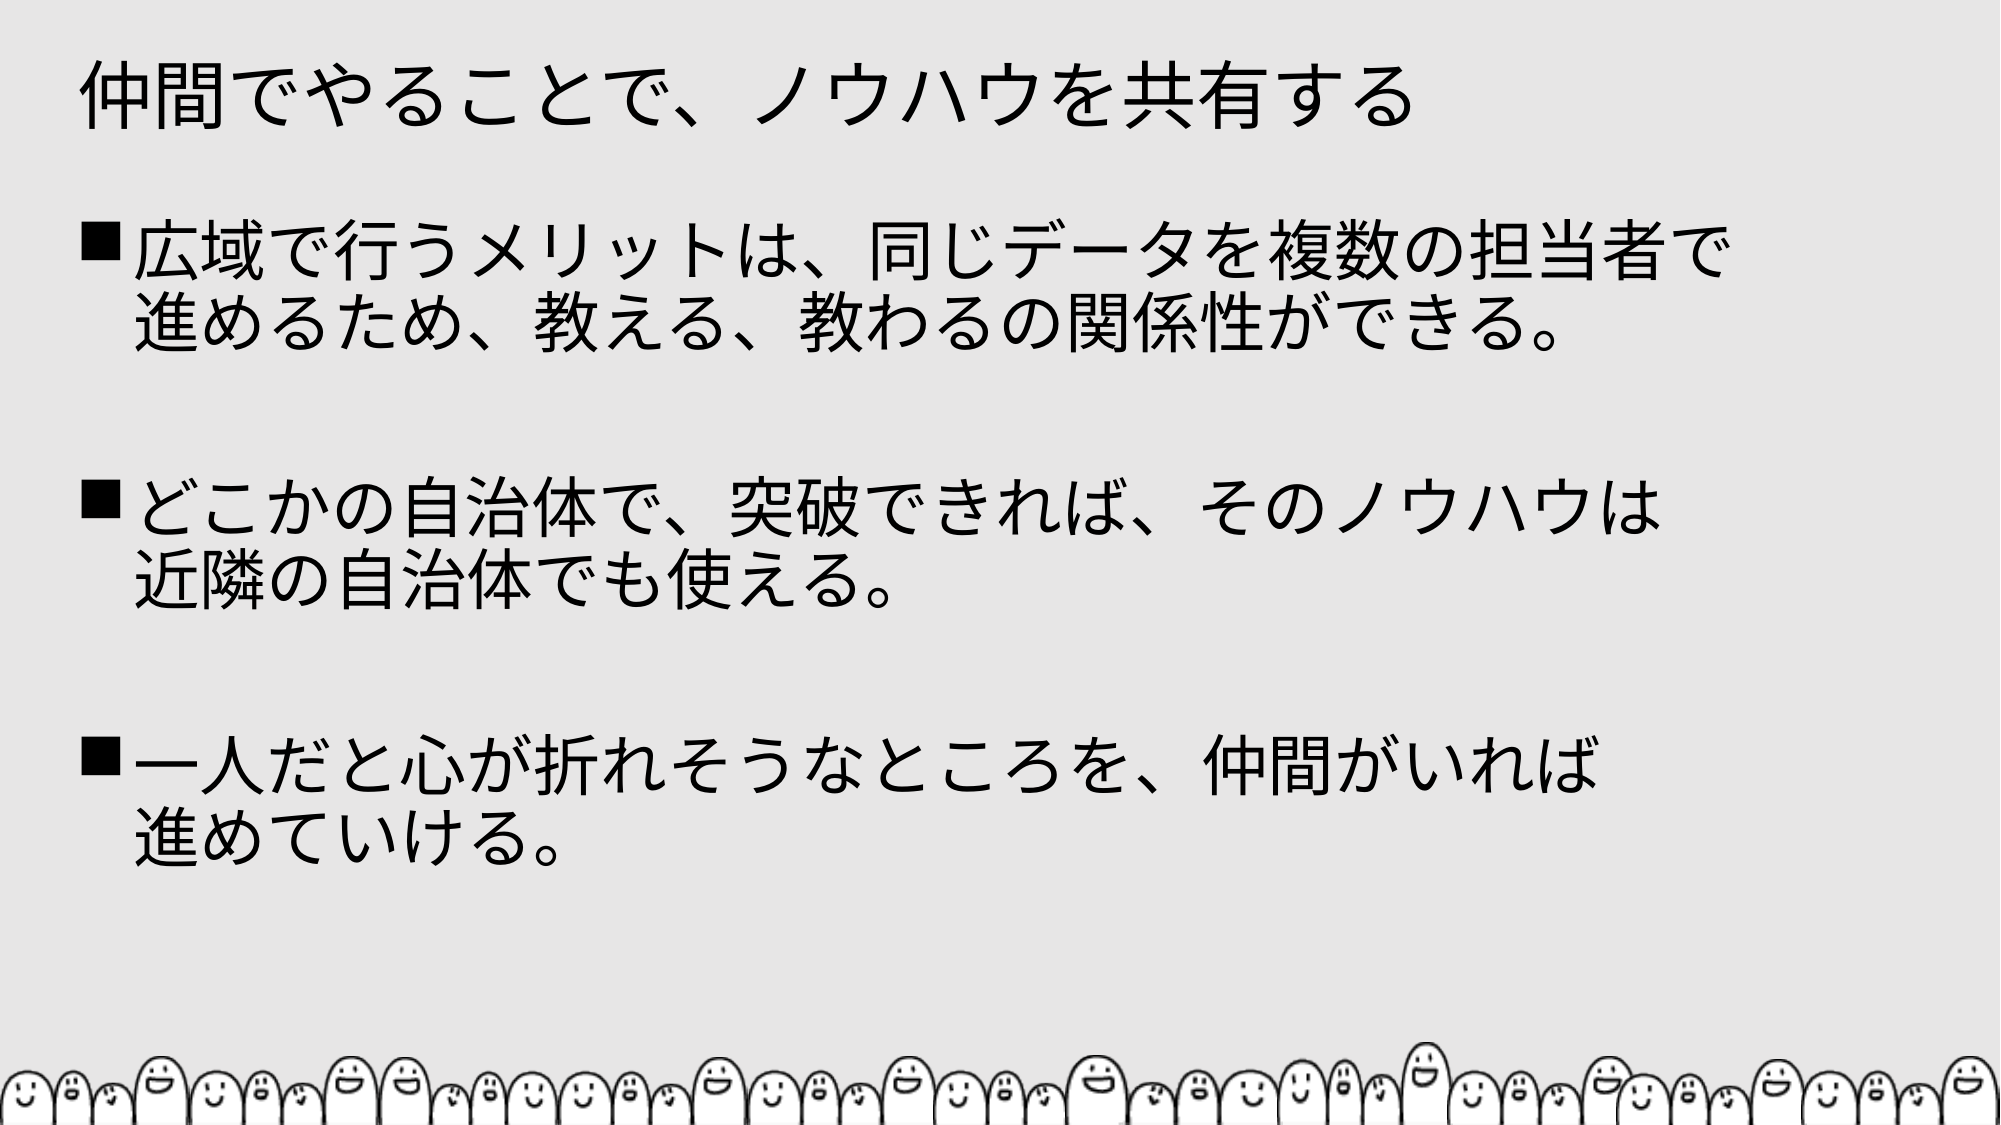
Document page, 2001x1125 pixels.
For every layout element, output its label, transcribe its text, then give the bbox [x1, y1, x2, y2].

list 広域で行うメリットは、同じデータを複数の担当者で 進めるため、教える、教わるの関係性ができる。 どこかの自治体で、突破できれば、そのノウハウは 近隣の自治体でも使える。 一人だと心が折れそうなところを、仲間がいれば 進めていける。 [31, 210, 1969, 1022]
title 仲間でやることで、ノウハウを共有する [31, 32, 1969, 167]
picture [0, 1042, 2000, 1125]
